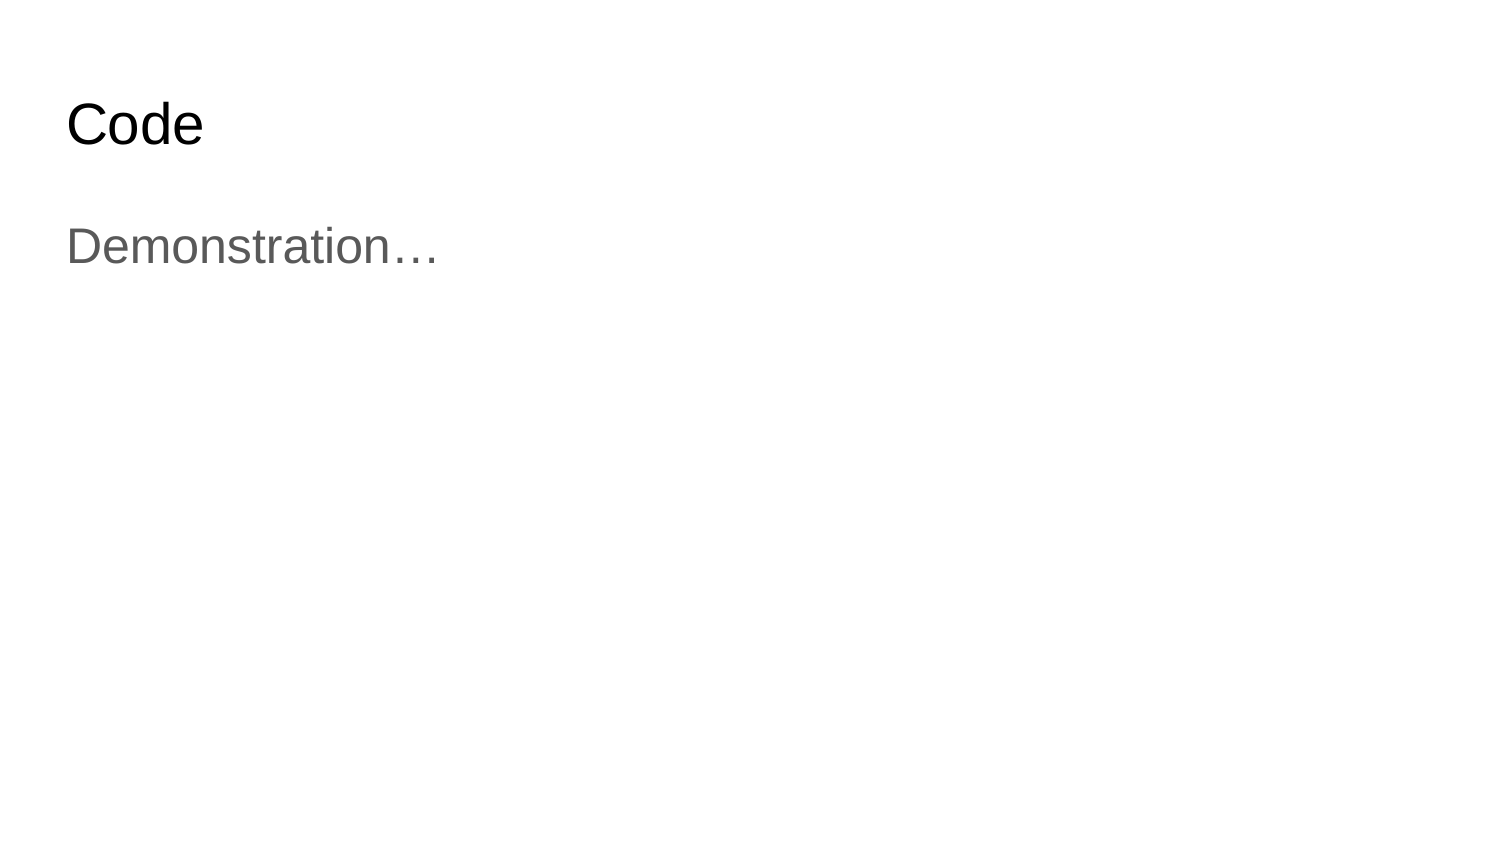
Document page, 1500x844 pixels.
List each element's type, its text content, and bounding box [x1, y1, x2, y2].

list Demonstration… [51, 189, 1449, 811]
title Code [51, 71, 1449, 165]
